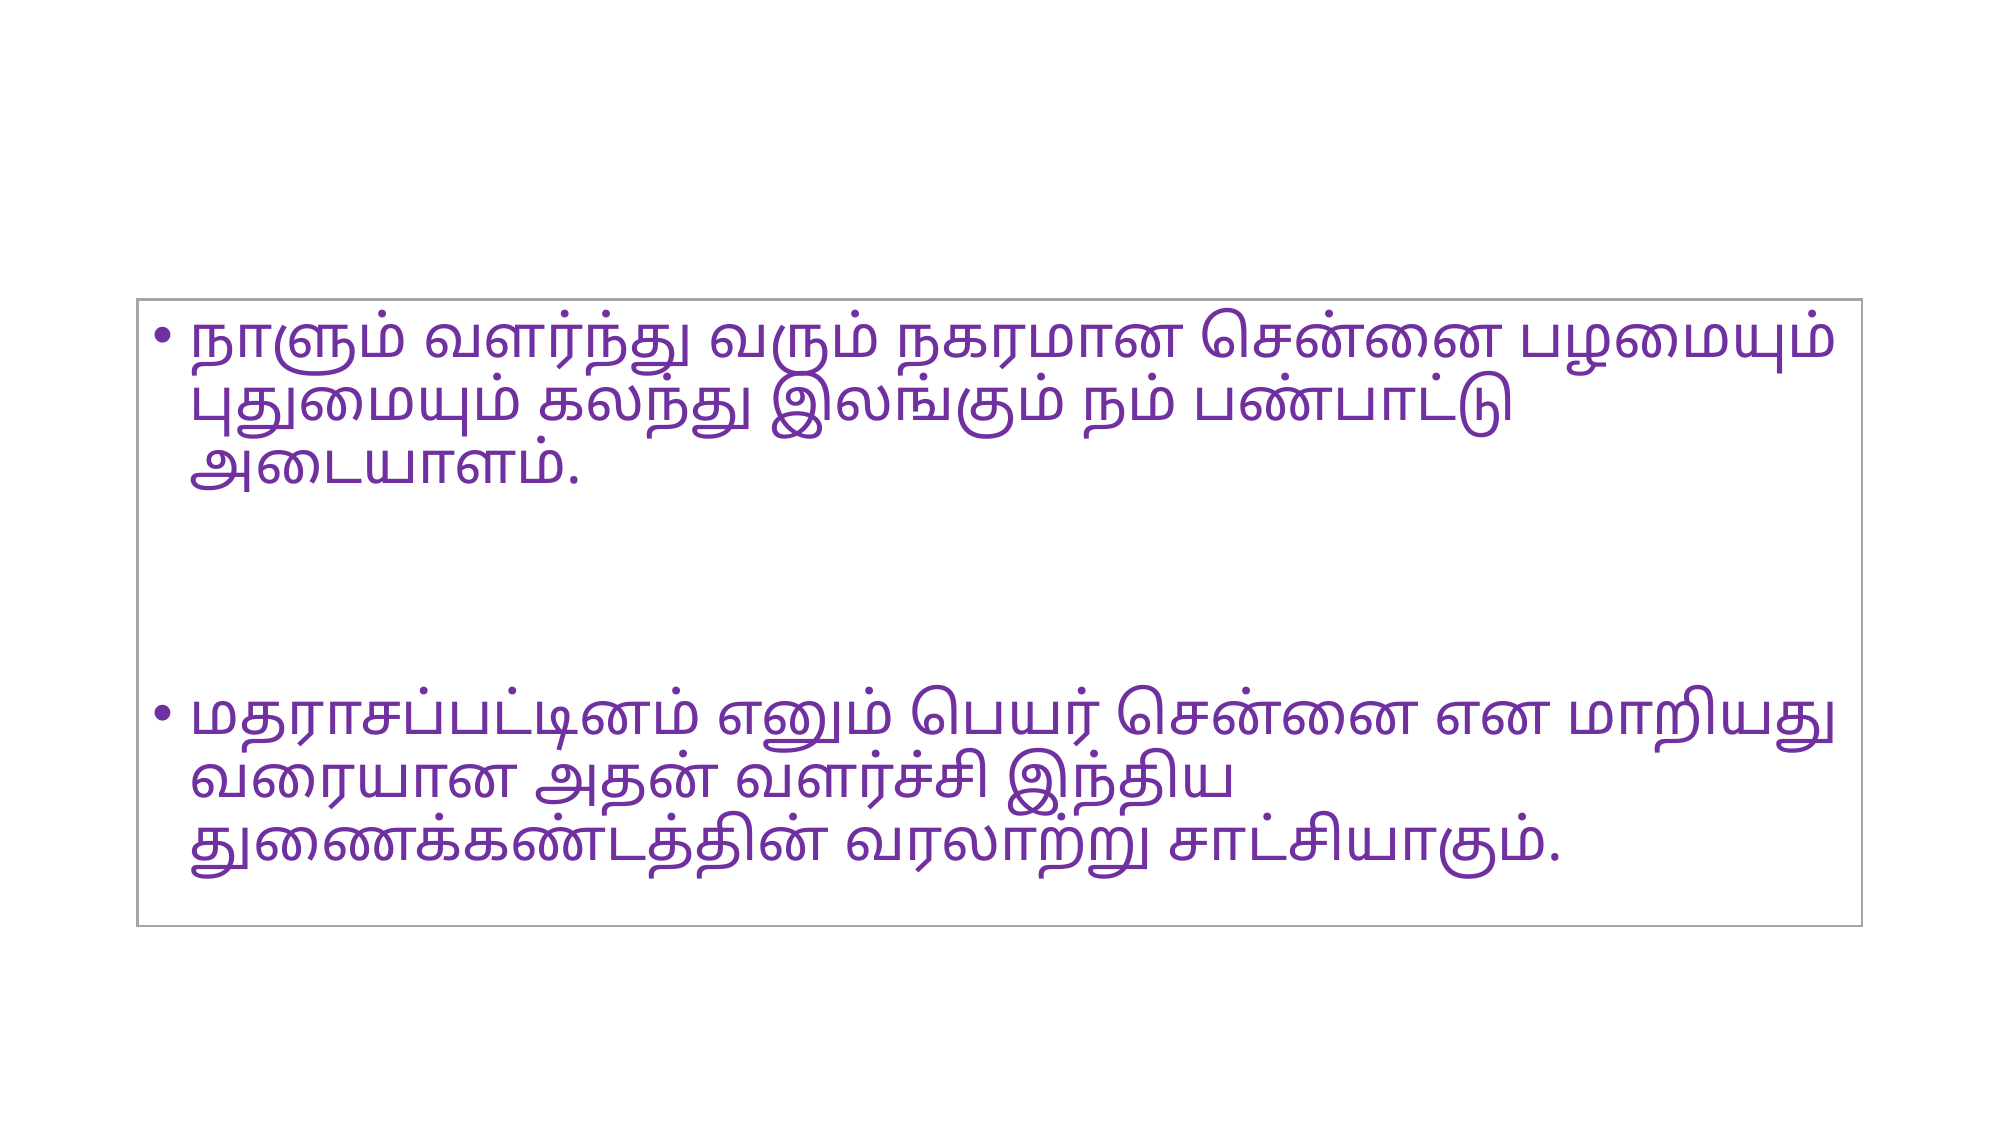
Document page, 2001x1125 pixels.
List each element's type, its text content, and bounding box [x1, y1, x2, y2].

list நாளும் வளர்ந்து வரும் நகரமான சென்னை பழமையும் புதுமையும் கலந்து இலங்கும் நம் பண்பாட்டு அடையாளம். மதராசப்பட்டினம் எனும் பெயர் சென்னை என மாறியது வரையான அதன் வளர்ச்சி இந்திய துணைக்கண்டத்தின் வரலாற்று சாட்சியாகும். [136, 298, 1863, 927]
